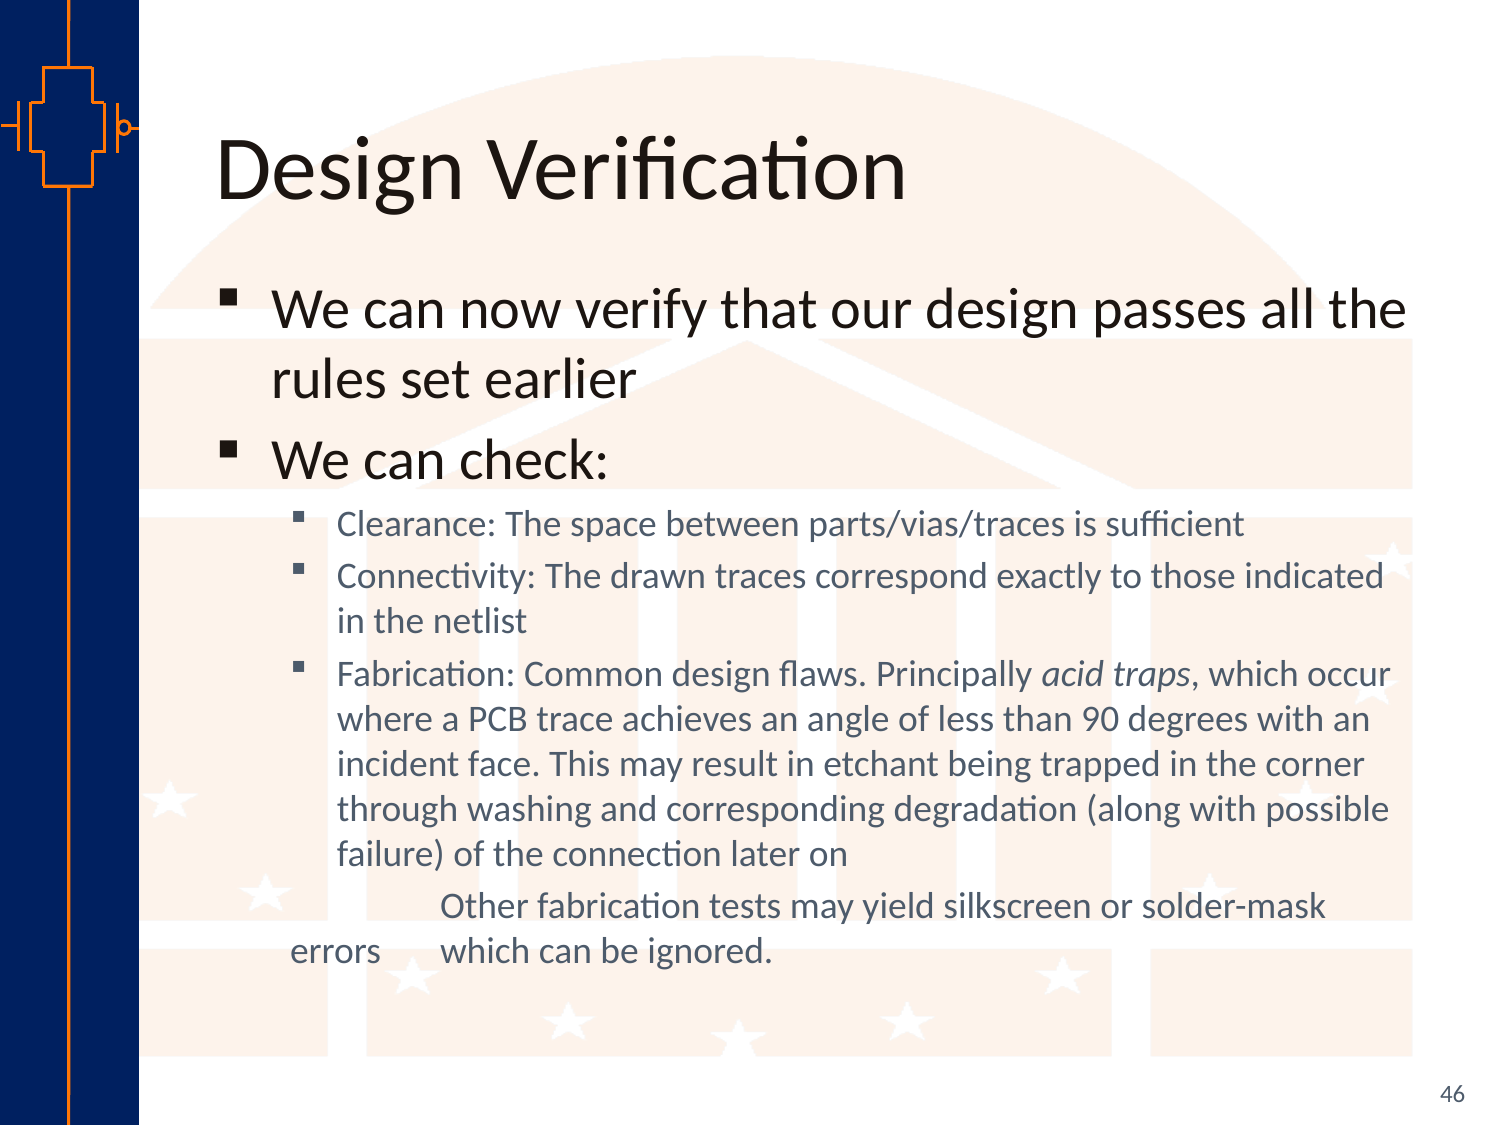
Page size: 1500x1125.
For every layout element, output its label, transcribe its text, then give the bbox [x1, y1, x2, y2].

list We can now verify that our design passes all the rules set earlier We can check: Clearance: The space between parts/vias/traces is sufficient Connectivity: The drawn traces correspond exactly to those indicated in the netlist Fabrication: Common design flaws. Principally acid traps, which occur where a PCB trace achieves an angle of less than 90 degrees with an incident face. This may result in etchant being trapped in the corner through washing and corresponding degradation (along with possible failure) of the connection later on Other fabrication tests may yield silkscreen or solder-mask errors which can be ignored. [200, 262, 1425, 988]
slide_number 46 [1425, 1062, 1488, 1123]
title Design Verification [200, 37, 1388, 225]
